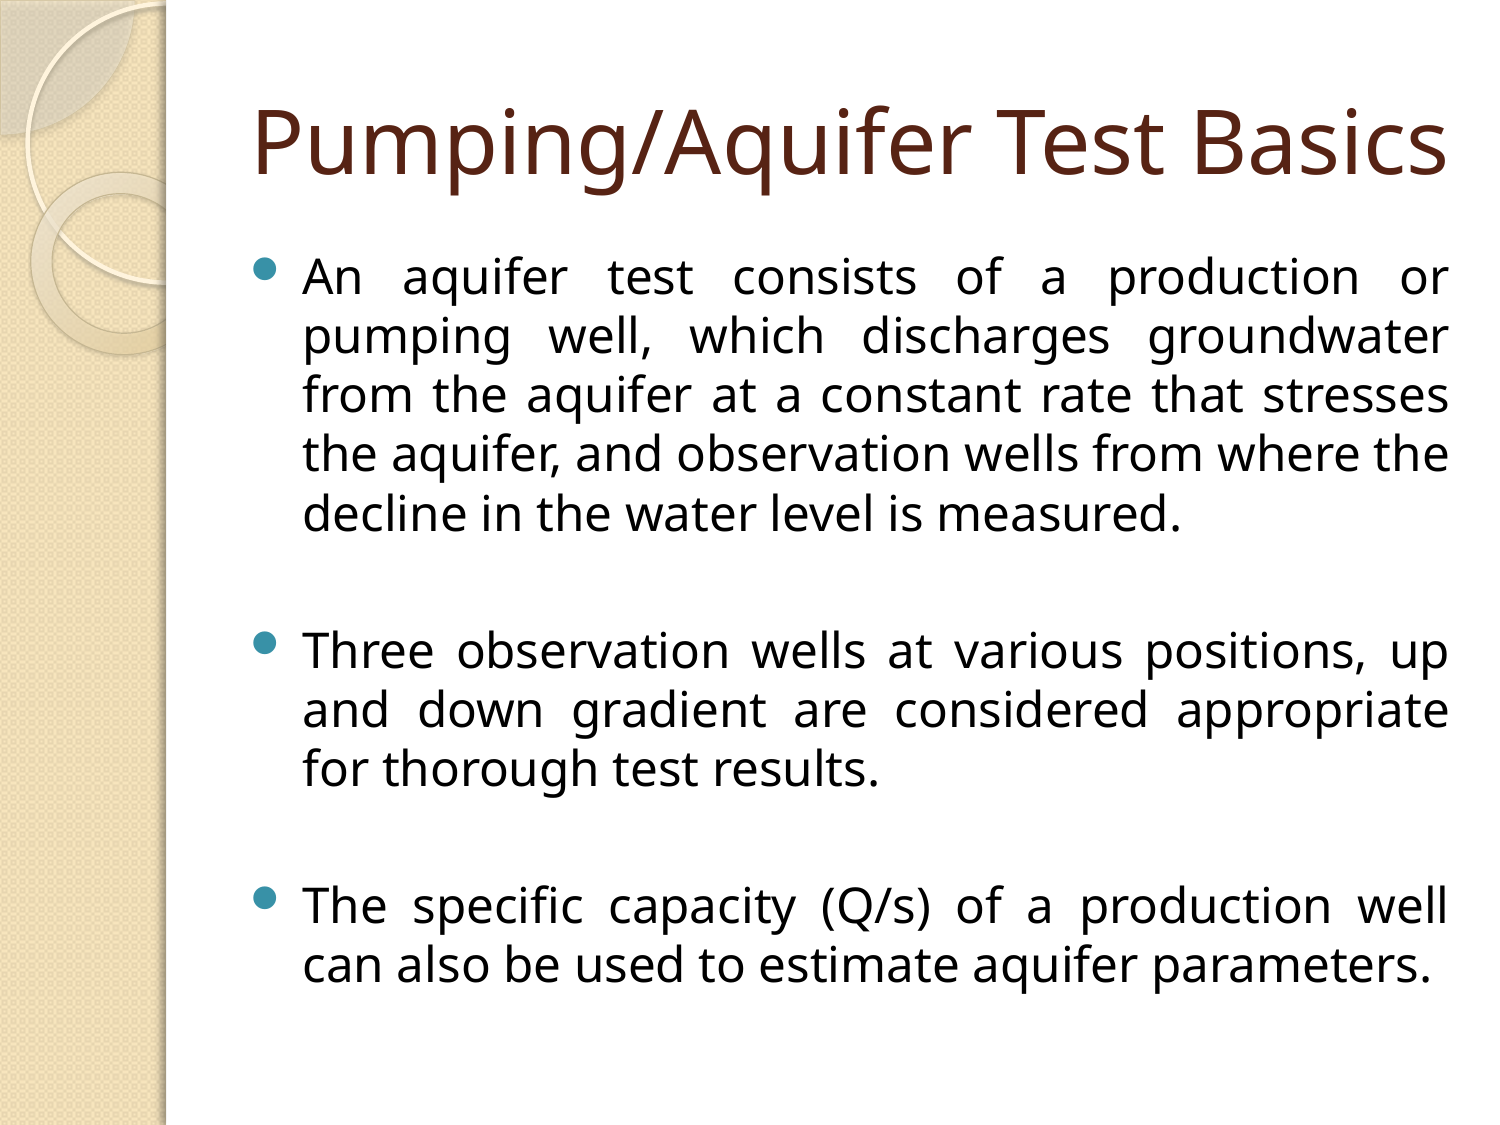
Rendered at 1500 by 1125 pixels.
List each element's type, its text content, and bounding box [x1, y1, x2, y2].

title Pumping/Aquifer Test Basics [235, 45, 1466, 233]
list An aquifer test consists of a production or pumping well, which discharges groundwater from the aquifer at a constant rate that stresses the aquifer, and observation wells from where the decline in the water level is measured. Three observation wells at various positions, up and down gradient are considered appropriate for thorough test results. The specific capacity (Q/s) of a production well can also be used to estimate aquifer parameters. [235, 237, 1466, 1025]
